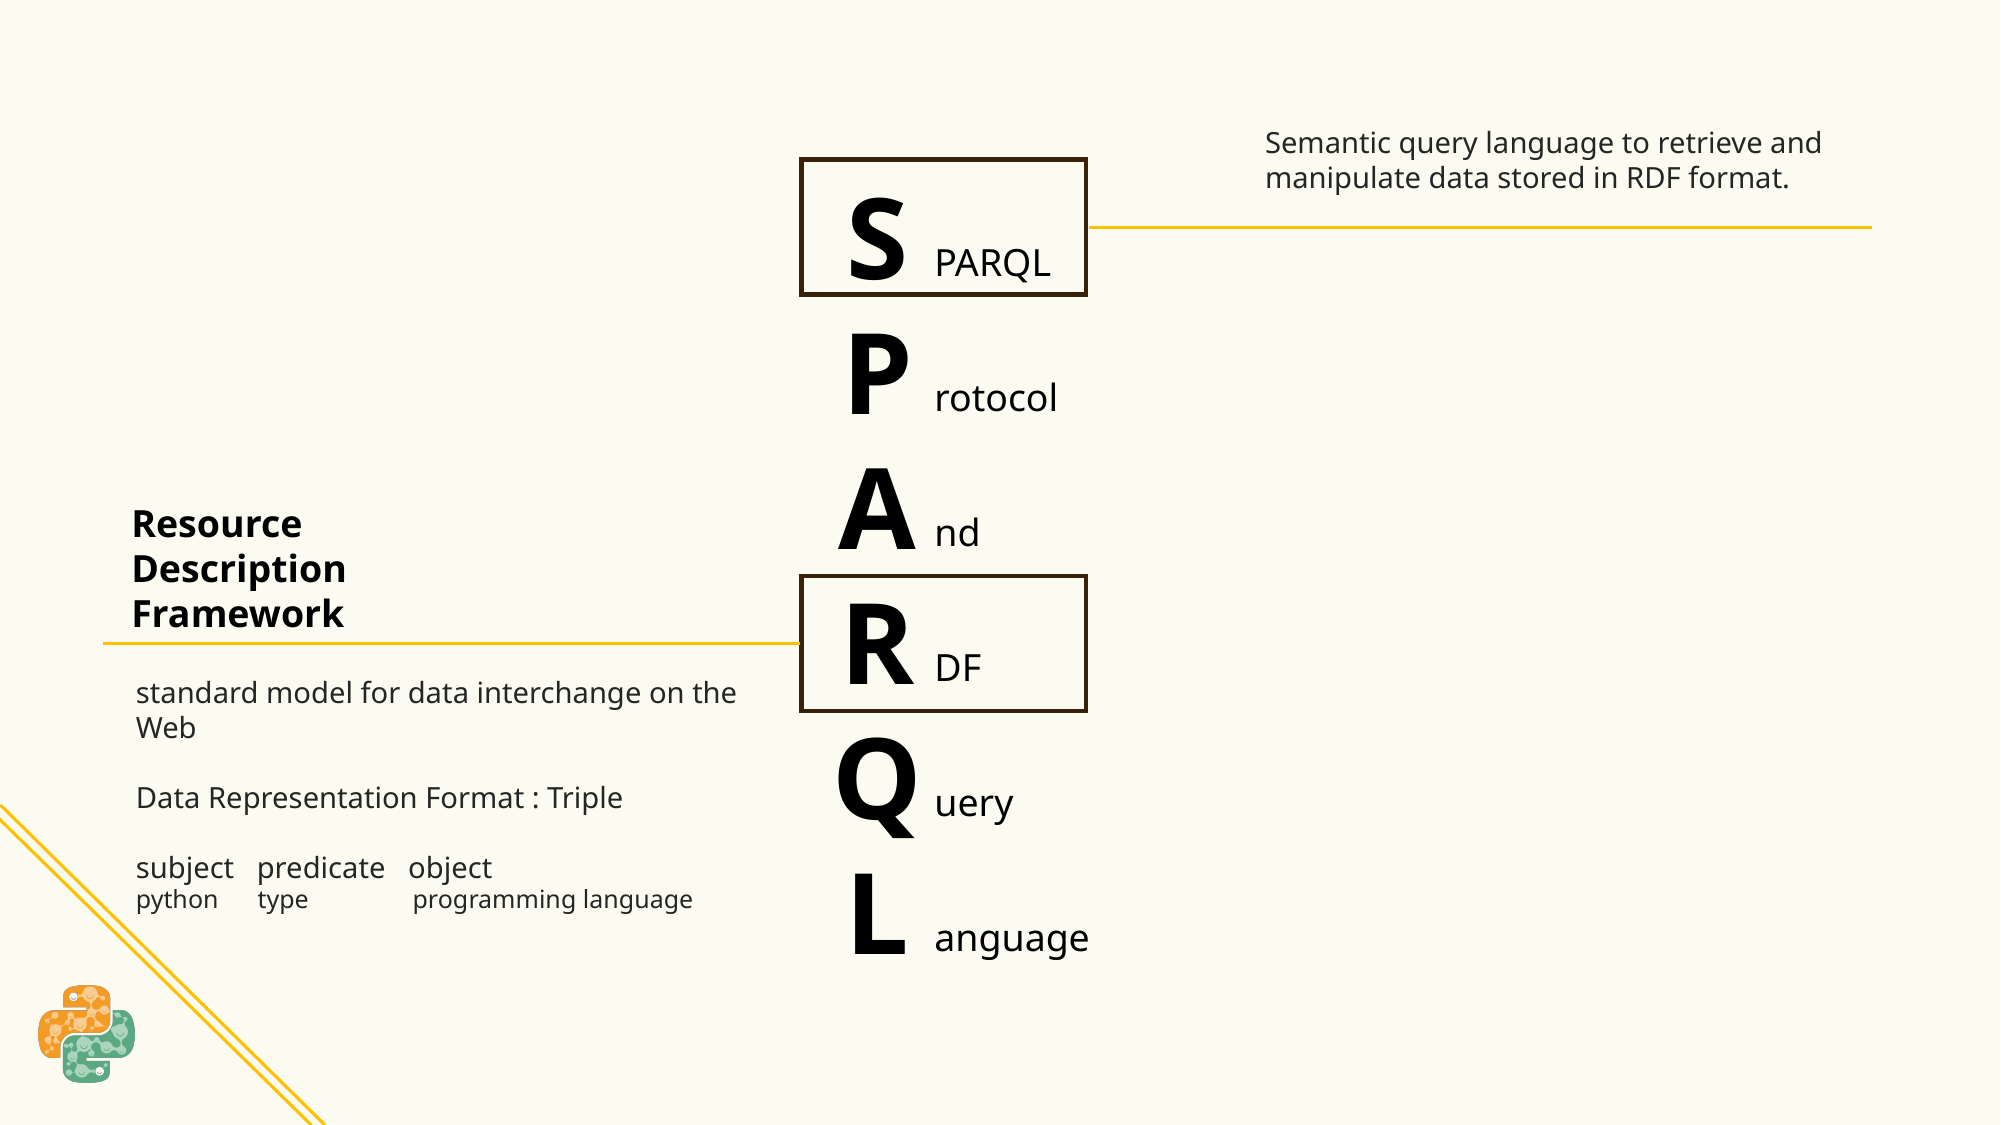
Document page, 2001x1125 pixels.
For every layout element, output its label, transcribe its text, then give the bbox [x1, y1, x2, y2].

text_box Resource Description Framework [116, 492, 372, 642]
text_box [800, 159, 1087, 295]
text_box S P A R Q L [817, 712, 919, 985]
text_box Semantic query language to retrieve and manipulate data stored in RDF format. [1250, 116, 1887, 202]
picture [38, 985, 135, 1083]
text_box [0, 805, 325, 1125]
text_box standard model for data interchange on the Web Data Representation Format : Triple subject predicate object python type programming language [121, 666, 774, 957]
text_box S P A R Q L [817, 295, 919, 575]
text_box PARQL rotocol nd DF uery anguage [919, 231, 1106, 1012]
text_box [800, 575, 1087, 712]
